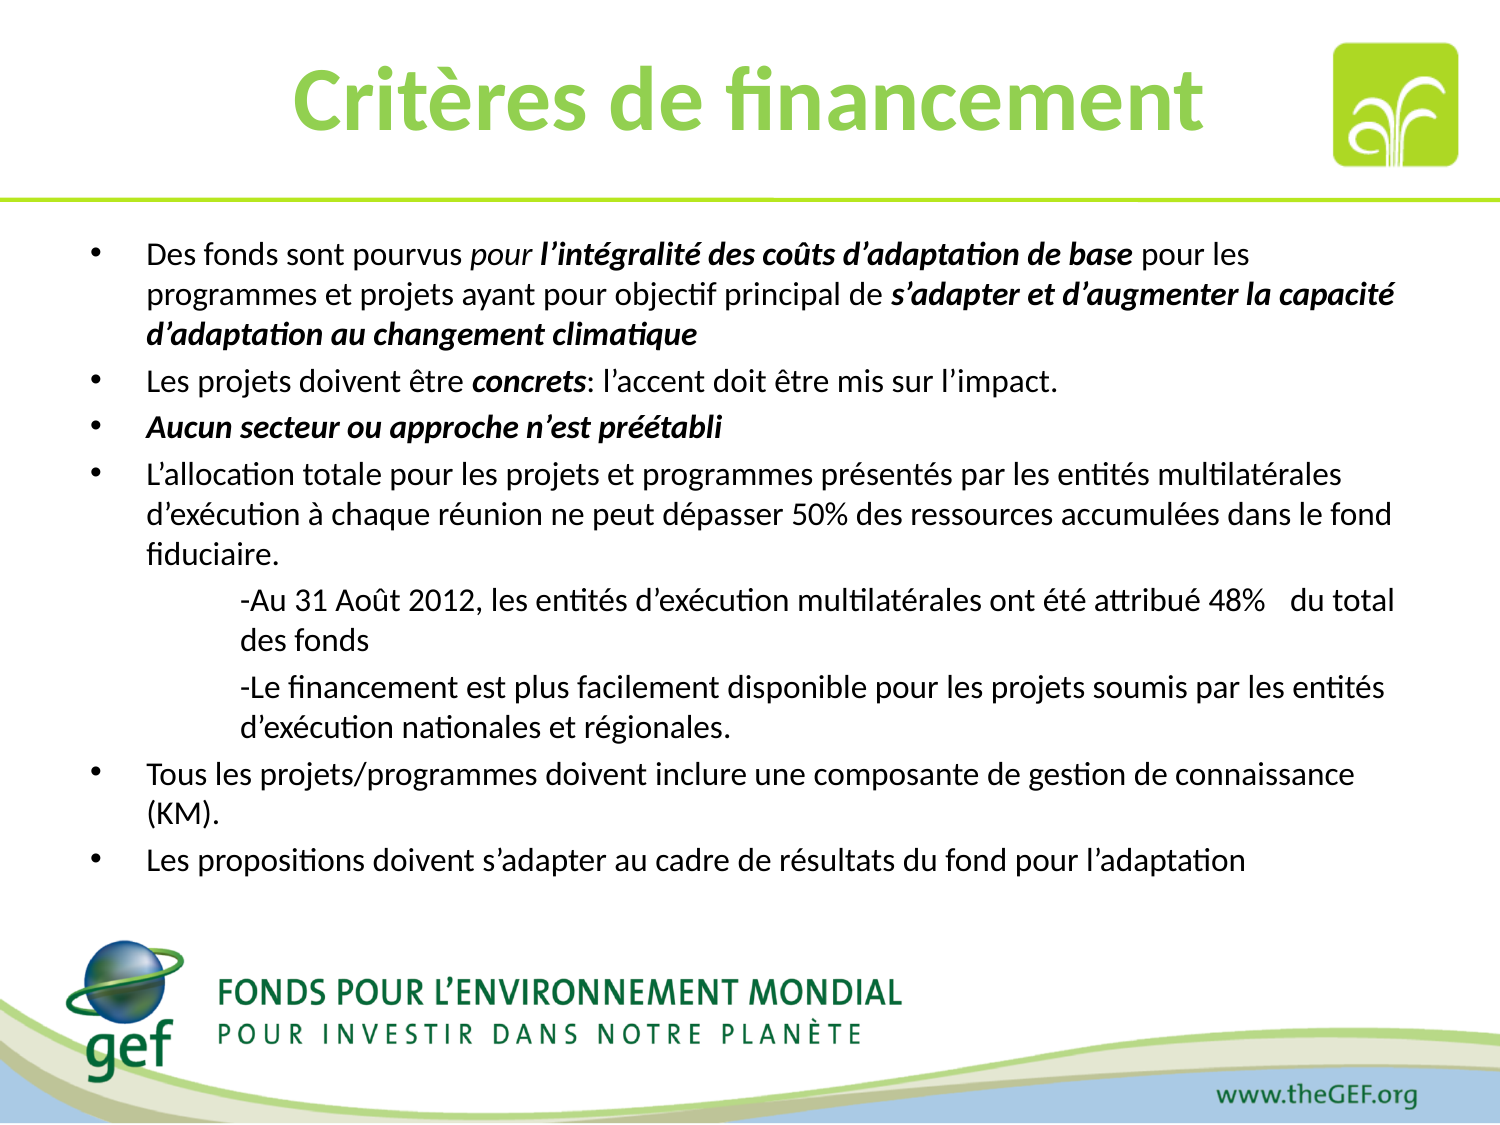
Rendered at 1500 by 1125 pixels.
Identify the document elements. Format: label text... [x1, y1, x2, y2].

picture [1299, 24, 1476, 181]
title Critères de financement [74, 0, 1426, 188]
picture [0, 912, 1500, 1125]
list Des fonds sont pourvus pour l’intégralité des coûts d’adaptation de base pour les programmes et projets ayant pour objectif principal de s’adapter et d’augmenter la capacité d’adaptation au changement climatique Les projets doivent être concrets: l’accent doit être mis sur l’impact. Aucun secteur ou approche n’est préétabli L’allocation totale pour les projets et programmes présentés par les entités multilatérales d’exécution à chaque réunion ne peut dépasser 50% des ressources accumulées dans le fond fiduciaire. -Au 31 Août 2012, les entités d’exécution multilatérales ont été attribué 48% du total des fonds -Le financement est plus facilement disponible pour les projets soumis par les entités d’exécution nationales et régionales. Tous les projets/programmes doivent inclure une composante de gestion de connaissance (KM). Les propositions doivent s’adapter au cadre de résultats du fond pour l’adaptation [74, 224, 1426, 938]
